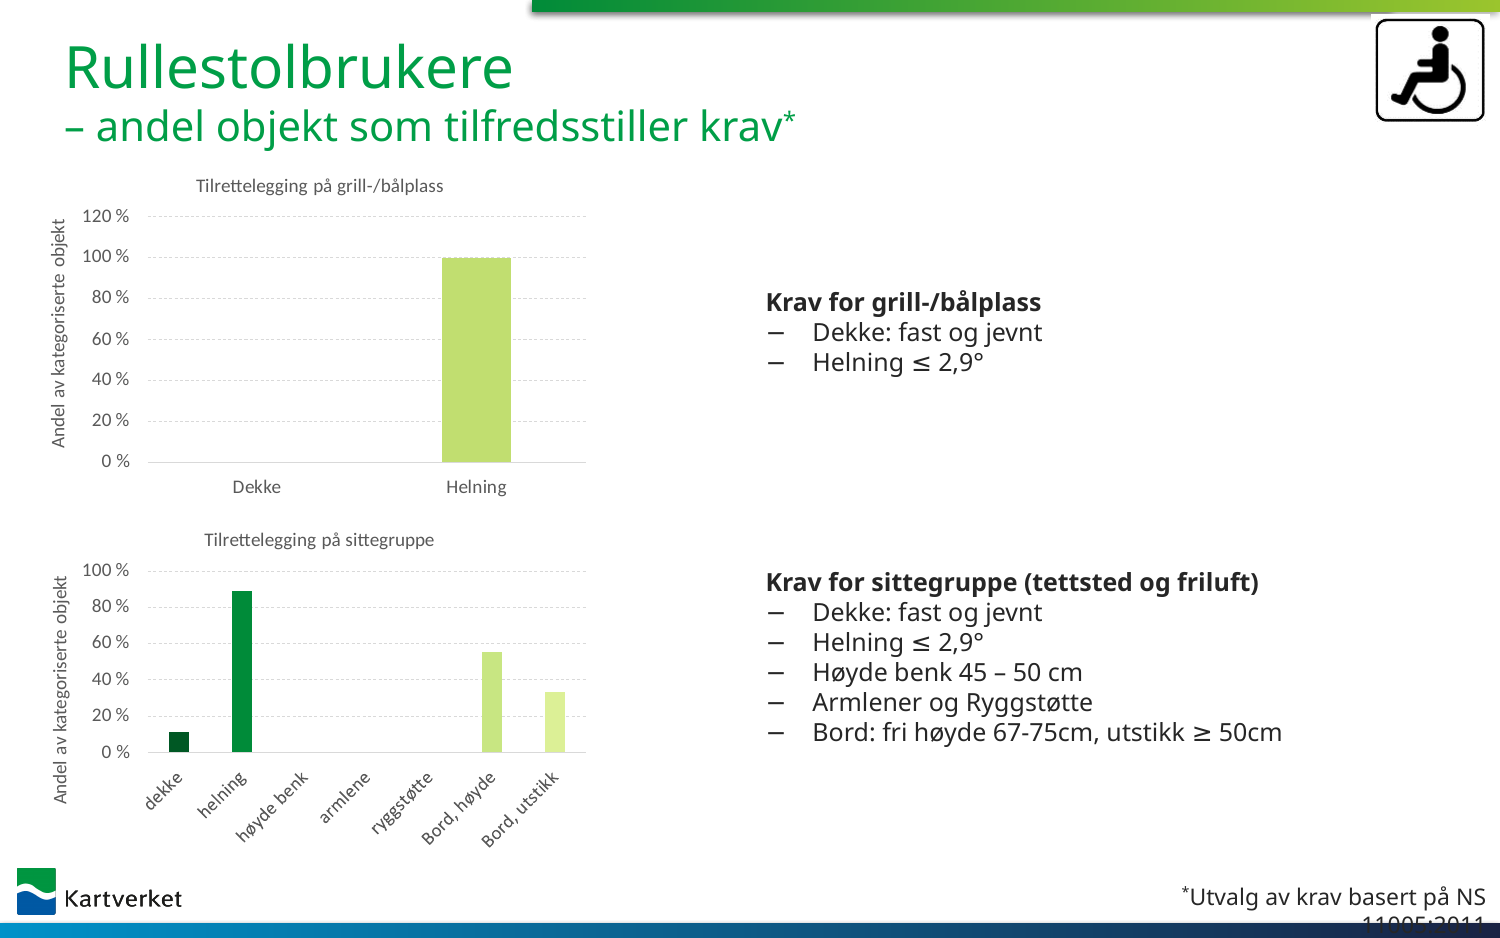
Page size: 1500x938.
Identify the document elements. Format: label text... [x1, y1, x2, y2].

text_box *Utvalg av krav basert på NS 11005:2011 [1068, 873, 1500, 938]
picture [41, 520, 597, 859]
picture [41, 166, 597, 505]
text_box Rullestolbrukere – andel objekt som tilfredsstiller krav* [49, 14, 1431, 158]
text_box Krav for sittegruppe (tettsted og friluft) Dekke: fast og jevnt Helning ≤ 2,9° Høyde benk 45 – 50 cm Armlener og Ryggstøtte Bord: fri høyde 67-75cm, utstikk ≥ 50cm [750, 559, 1500, 754]
picture [1371, 13, 1491, 127]
text_box Krav for grill-/bålplass Dekke: fast og jevnt Helning ≤ 2,9° [750, 279, 1452, 384]
